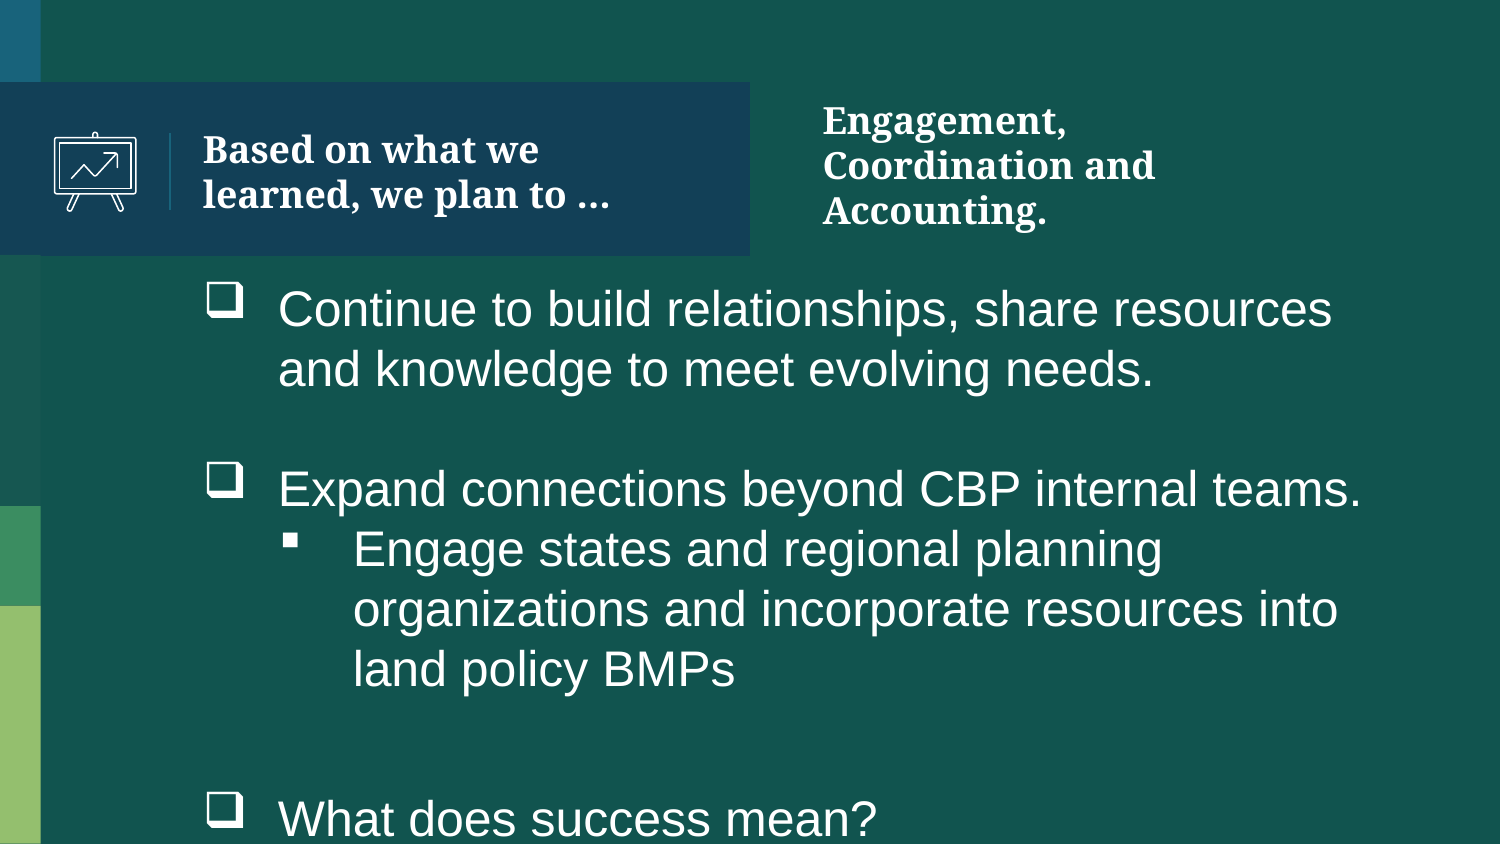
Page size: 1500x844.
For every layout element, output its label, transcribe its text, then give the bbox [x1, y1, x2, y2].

text_box Based on what we learned, we plan to … [187, 86, 715, 256]
list Continue to build relationships, share resources and knowledge to meet evolving needs. Expand connections beyond CBP internal teams. Engage states and regional planning organizations and incorporate resources into land policy BMPs What does success mean? [187, 261, 1425, 780]
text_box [54, 132, 137, 212]
title Engagement, Coordination and Accounting. [807, 79, 1334, 249]
